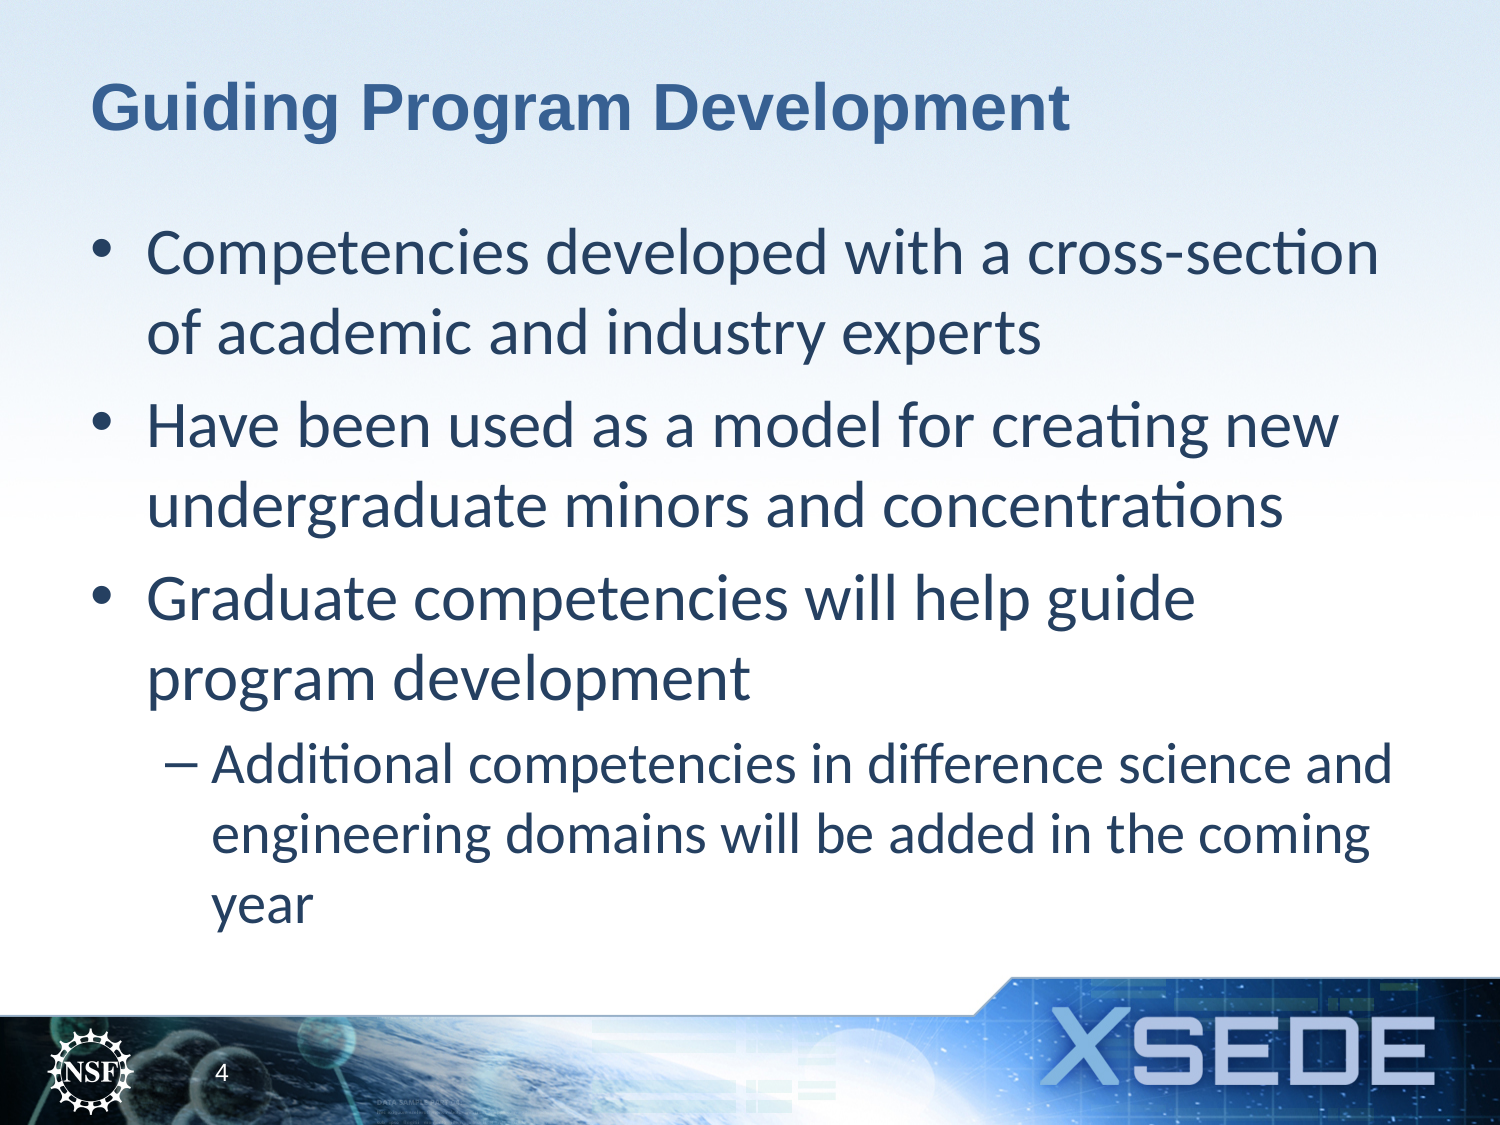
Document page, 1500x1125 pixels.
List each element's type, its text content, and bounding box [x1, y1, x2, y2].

slide_number 4 [200, 1041, 400, 1102]
title Guiding Program Development [75, 45, 1425, 163]
list Competencies developed with a cross-section of academic and industry experts Have been used as a model for creating new undergraduate minors and concentrations Graduate competencies will help guide program development Additional competencies in difference science and engineering domains will be added in the coming year [75, 200, 1425, 963]
picture [0, 0, 1500, 1125]
